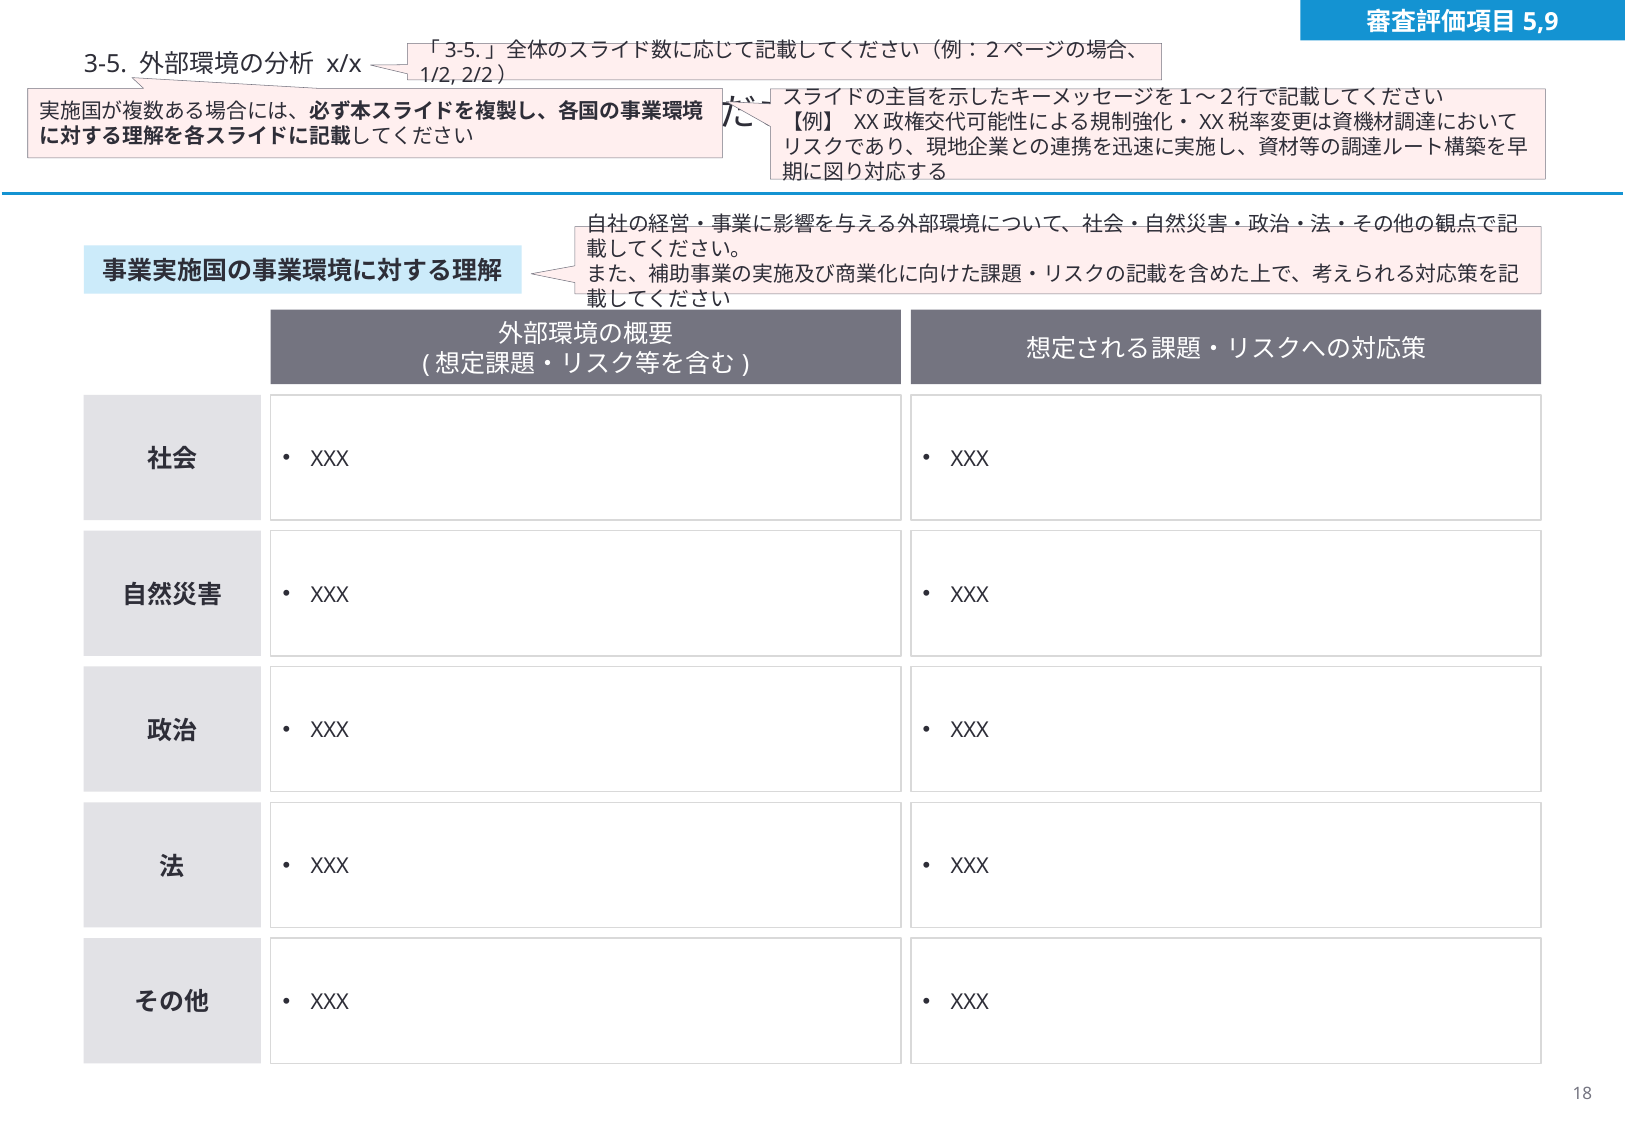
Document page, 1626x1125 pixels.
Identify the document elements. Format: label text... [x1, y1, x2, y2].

text_box XXX [910, 937, 1542, 1064]
text_box XXX [910, 801, 1542, 928]
text_box 政治 [83, 666, 262, 793]
text_box その他 [83, 937, 262, 1064]
text_box 社会 [83, 394, 262, 521]
text_box XXX [270, 666, 902, 793]
text_box 法 [83, 801, 262, 928]
text_box 審査評価項目5,9 [1299, 0, 1625, 41]
text_box XXX [270, 394, 902, 521]
text_box 自社の経営・事業に影響を与える外部環境について、社会・自然災害・政治・法・その他の観点で記載してください。 また、補助事業の実施及び商業化に向けた課題・リスクの記載を含めた上で、考えられる対応策を記載してください [530, 225, 1543, 295]
text_box XXX [910, 530, 1542, 657]
text_box 想定される課題・リスクへの対応策 [910, 309, 1542, 385]
text_box XXX [910, 666, 1542, 793]
text_box 外部環境の概要 (想定課題・リスク等を含む) [270, 309, 902, 385]
text_box XXX [270, 530, 902, 657]
text_box XXX [270, 801, 902, 928]
text_box 実施国が複数ある場合には、必ず本スライドを複製し、各国の事業環境に対する理解を各スライドに記載してください [26, 76, 724, 159]
text_box XXX [270, 937, 902, 1064]
list （スライドの内容を簡潔に記載してください） [84, 83, 1543, 183]
text_box スライドの主旨を示したキーメッセージを１～２行で記載してください 【例】 XX政権交代可能性による規制強化・XX税率変更は資機材調達においてリスクであり、現地企業との連携を迅速に実施し、資材等の調達ルート構築を早期に図り対応する [725, 87, 1547, 180]
text_box 自然災害 [83, 530, 262, 657]
text_box 「3-5.」全体のスライド数に応じて記載してください（例：２ページの場合、1/2, 2/2） [369, 42, 1163, 81]
text_box XXX [910, 394, 1542, 521]
list 3-5. 外部環境の分析 x/x [84, 40, 1543, 82]
text_box 事業実施国の事業環境に対する理解 [83, 244, 522, 295]
